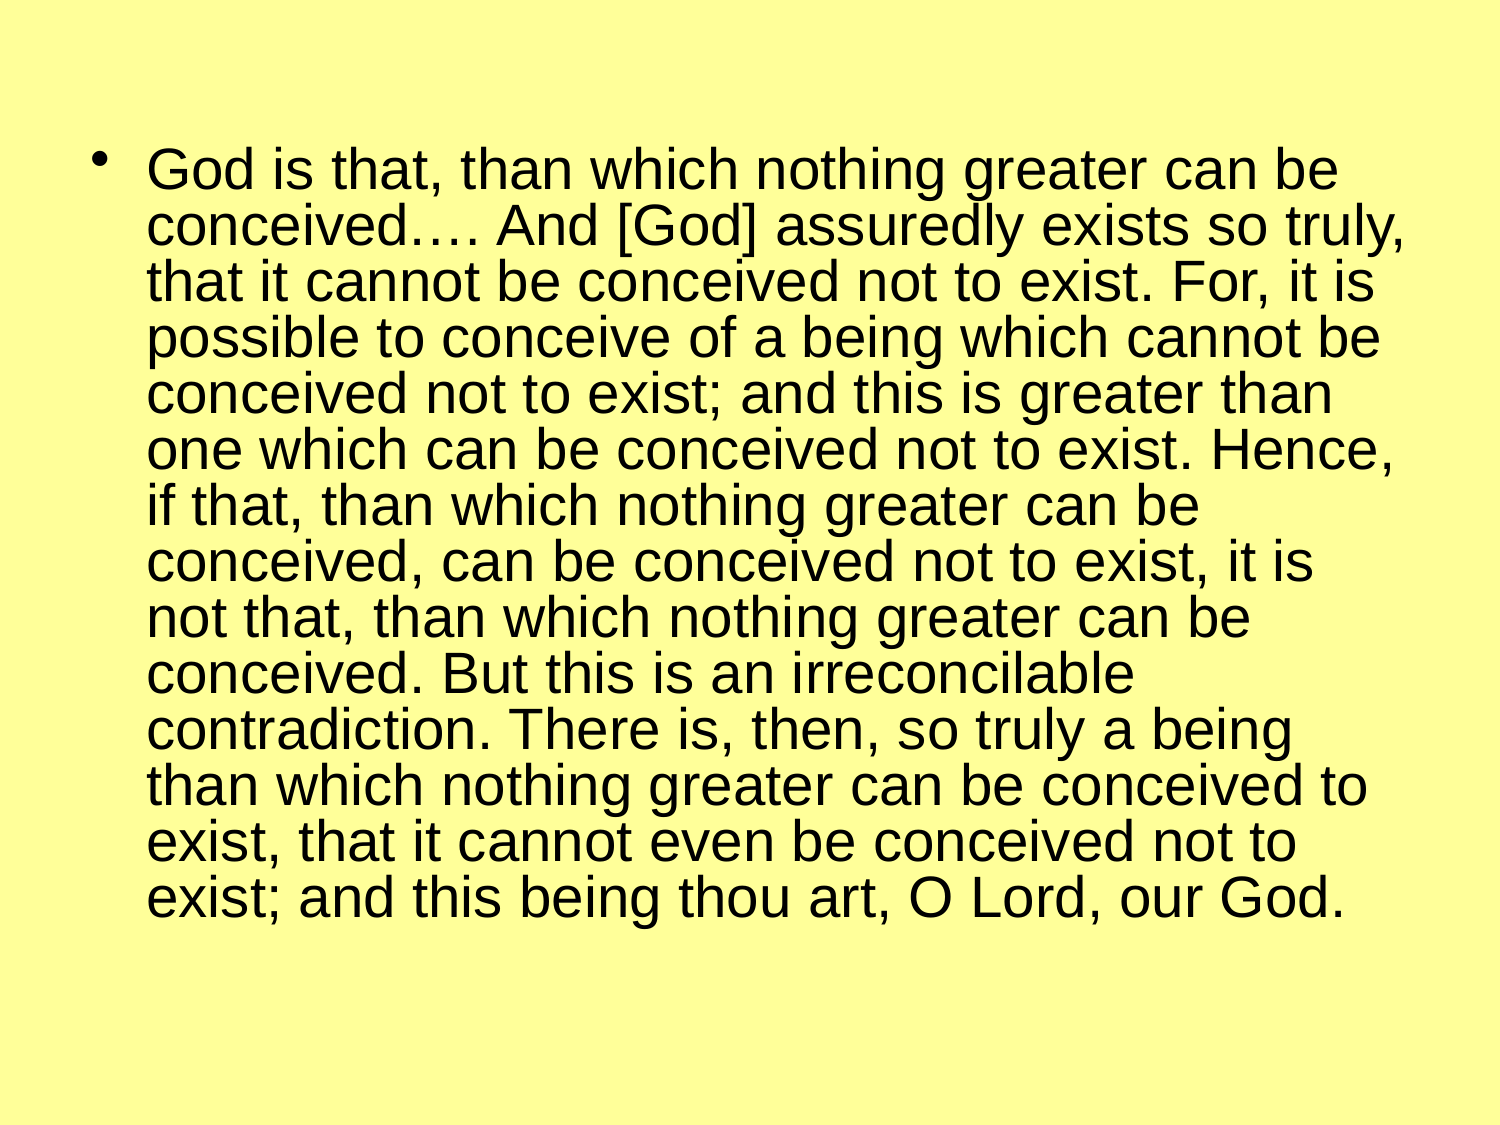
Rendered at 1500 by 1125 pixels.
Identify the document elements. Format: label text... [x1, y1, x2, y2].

list God is that, than which nothing greater can be conceived.… And [God] assuredly exists so truly, that it cannot be conceived not to exist. For, it is possible to conceive of a being which cannot be conceived not to exist; and this is greater than one which can be conceived not to exist. Hence, if that, than which nothing greater can be conceived, can be conceived not to exist, it is not that, than which nothing greater can be conceived. But this is an irreconcilable contradiction. There is, then, so truly a being than which nothing greater can be conceived to exist, that it cannot even be conceived not to exist; and this being thou art, O Lord, our God. [75, 137, 1425, 1005]
